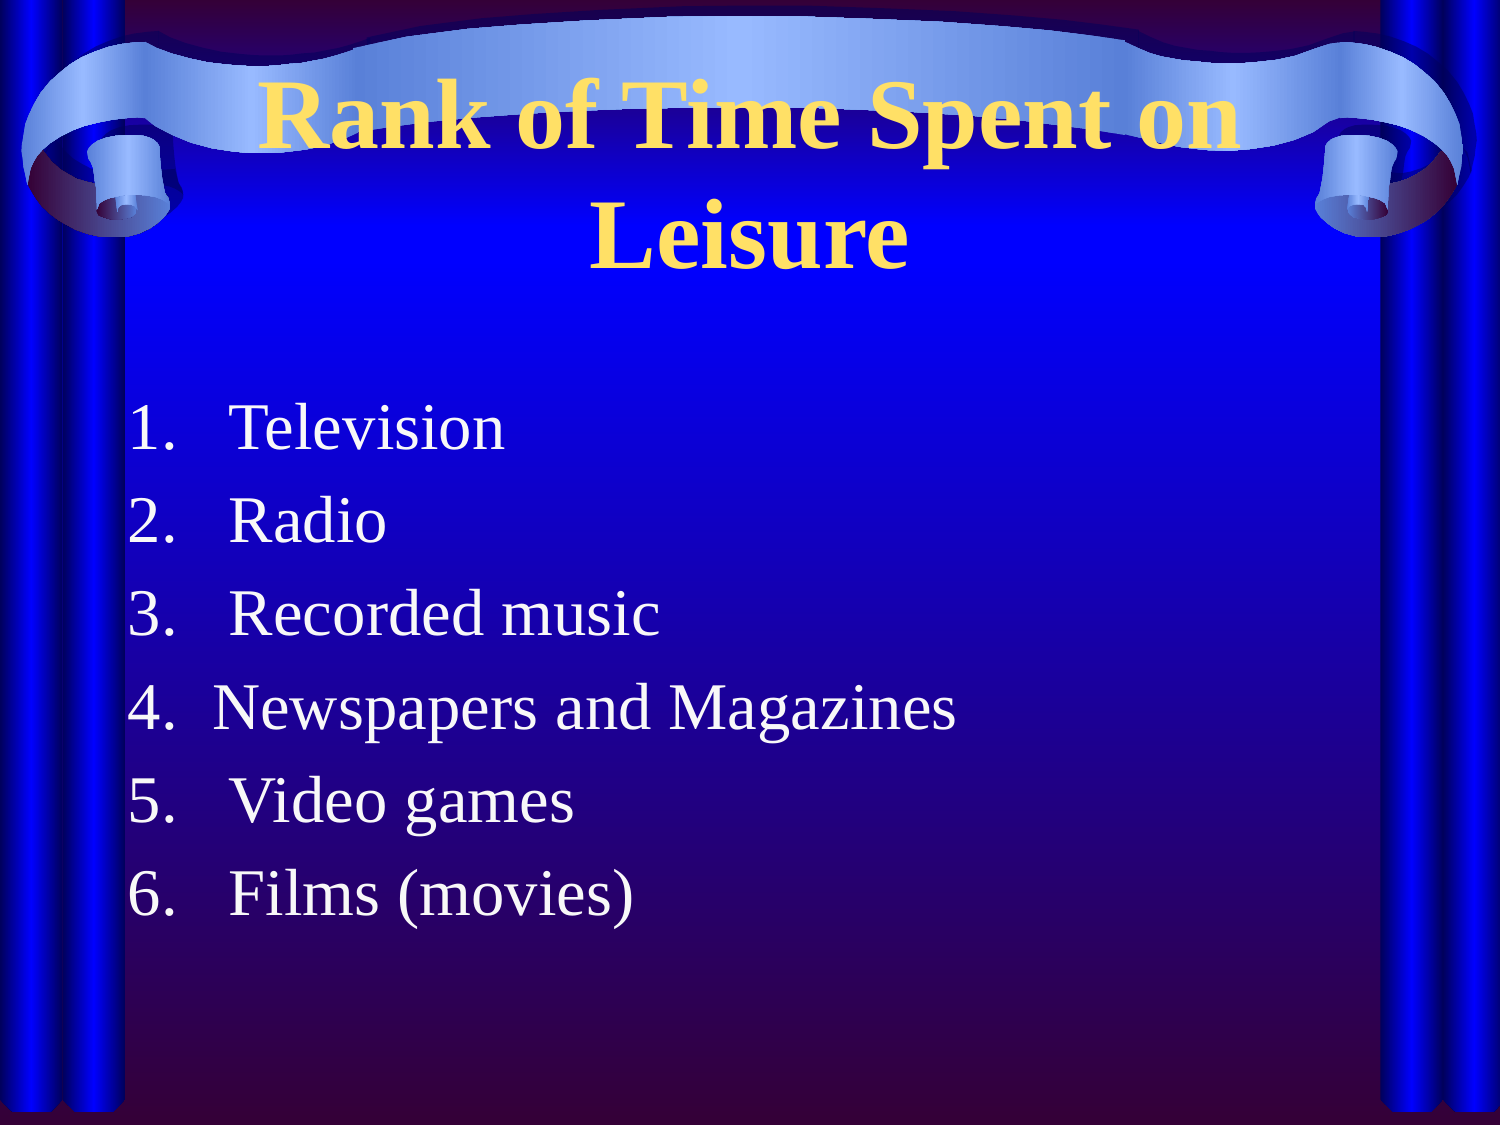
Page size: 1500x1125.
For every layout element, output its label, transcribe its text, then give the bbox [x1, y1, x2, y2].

list Television Radio Recorded music Newspapers and Magazines Video games Films (movies) [112, 374, 1388, 1051]
title Rank of Time Spent on Leisure [112, 149, 1388, 338]
